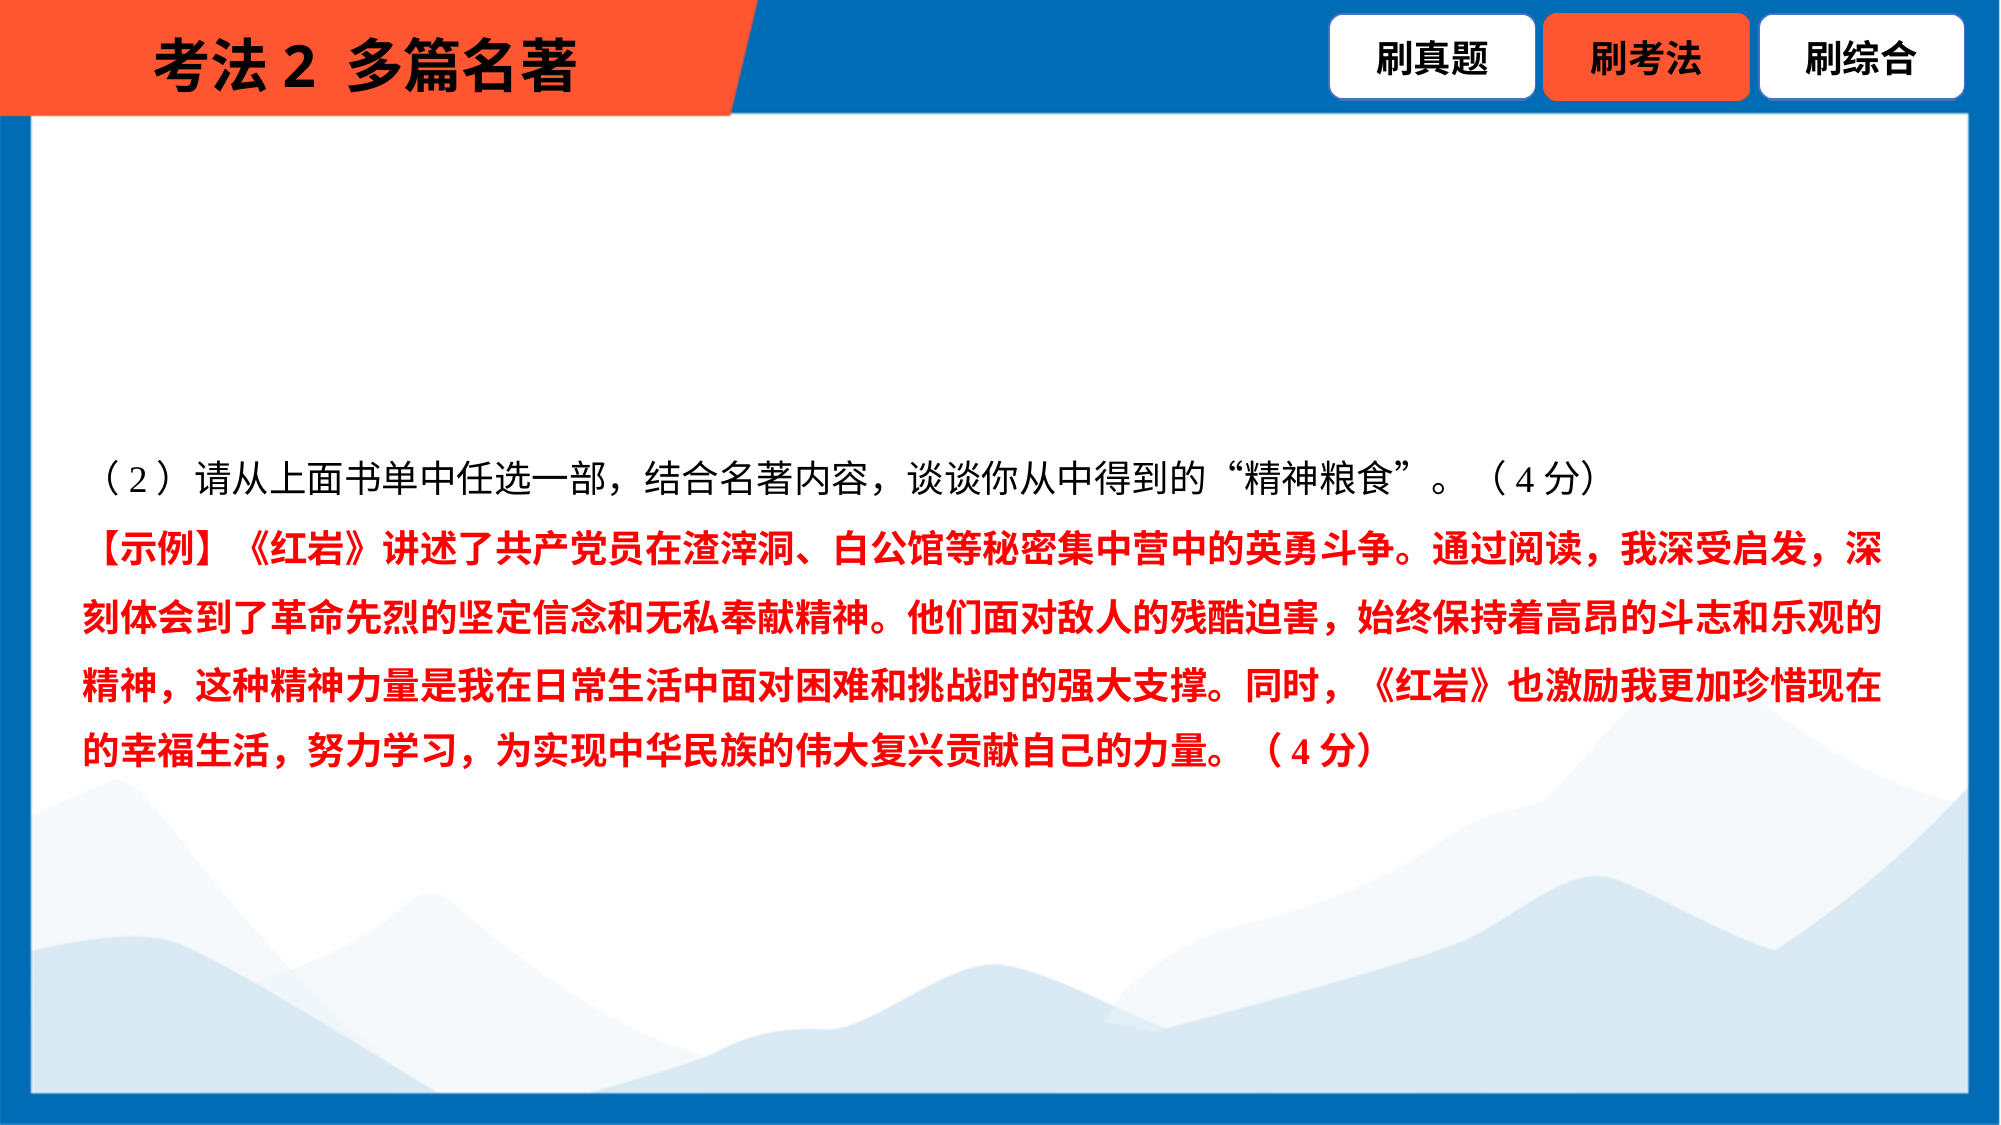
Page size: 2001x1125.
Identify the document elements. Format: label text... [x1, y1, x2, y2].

picture [0, 0, 2000, 1125]
text_box 【示例】《红岩》讲述了共产党员在渣滓洞、白公馆等秘密集中营中的英勇斗争。通过阅读，我深受启发，深 刻体会到了革命先烈的坚定信念和无私奉献精神。他们面对敌人的残酷迫害，始终保持着高昂的斗志和乐观的 精神，这种精神力量是我在日常生活中面对困难和挑战时的强大支撑。同时，《红岩》也激励我更加珍惜现在 的幸福生活，努力学习，为实现中华民族的伟大复兴贡献自己的力量。（4分） [82, 501, 1917, 766]
text_box （2）请从上面书单中任选一部，结合名著内容，谈谈你从中得到的“精神粮食”。（4分） [82, 435, 1917, 494]
